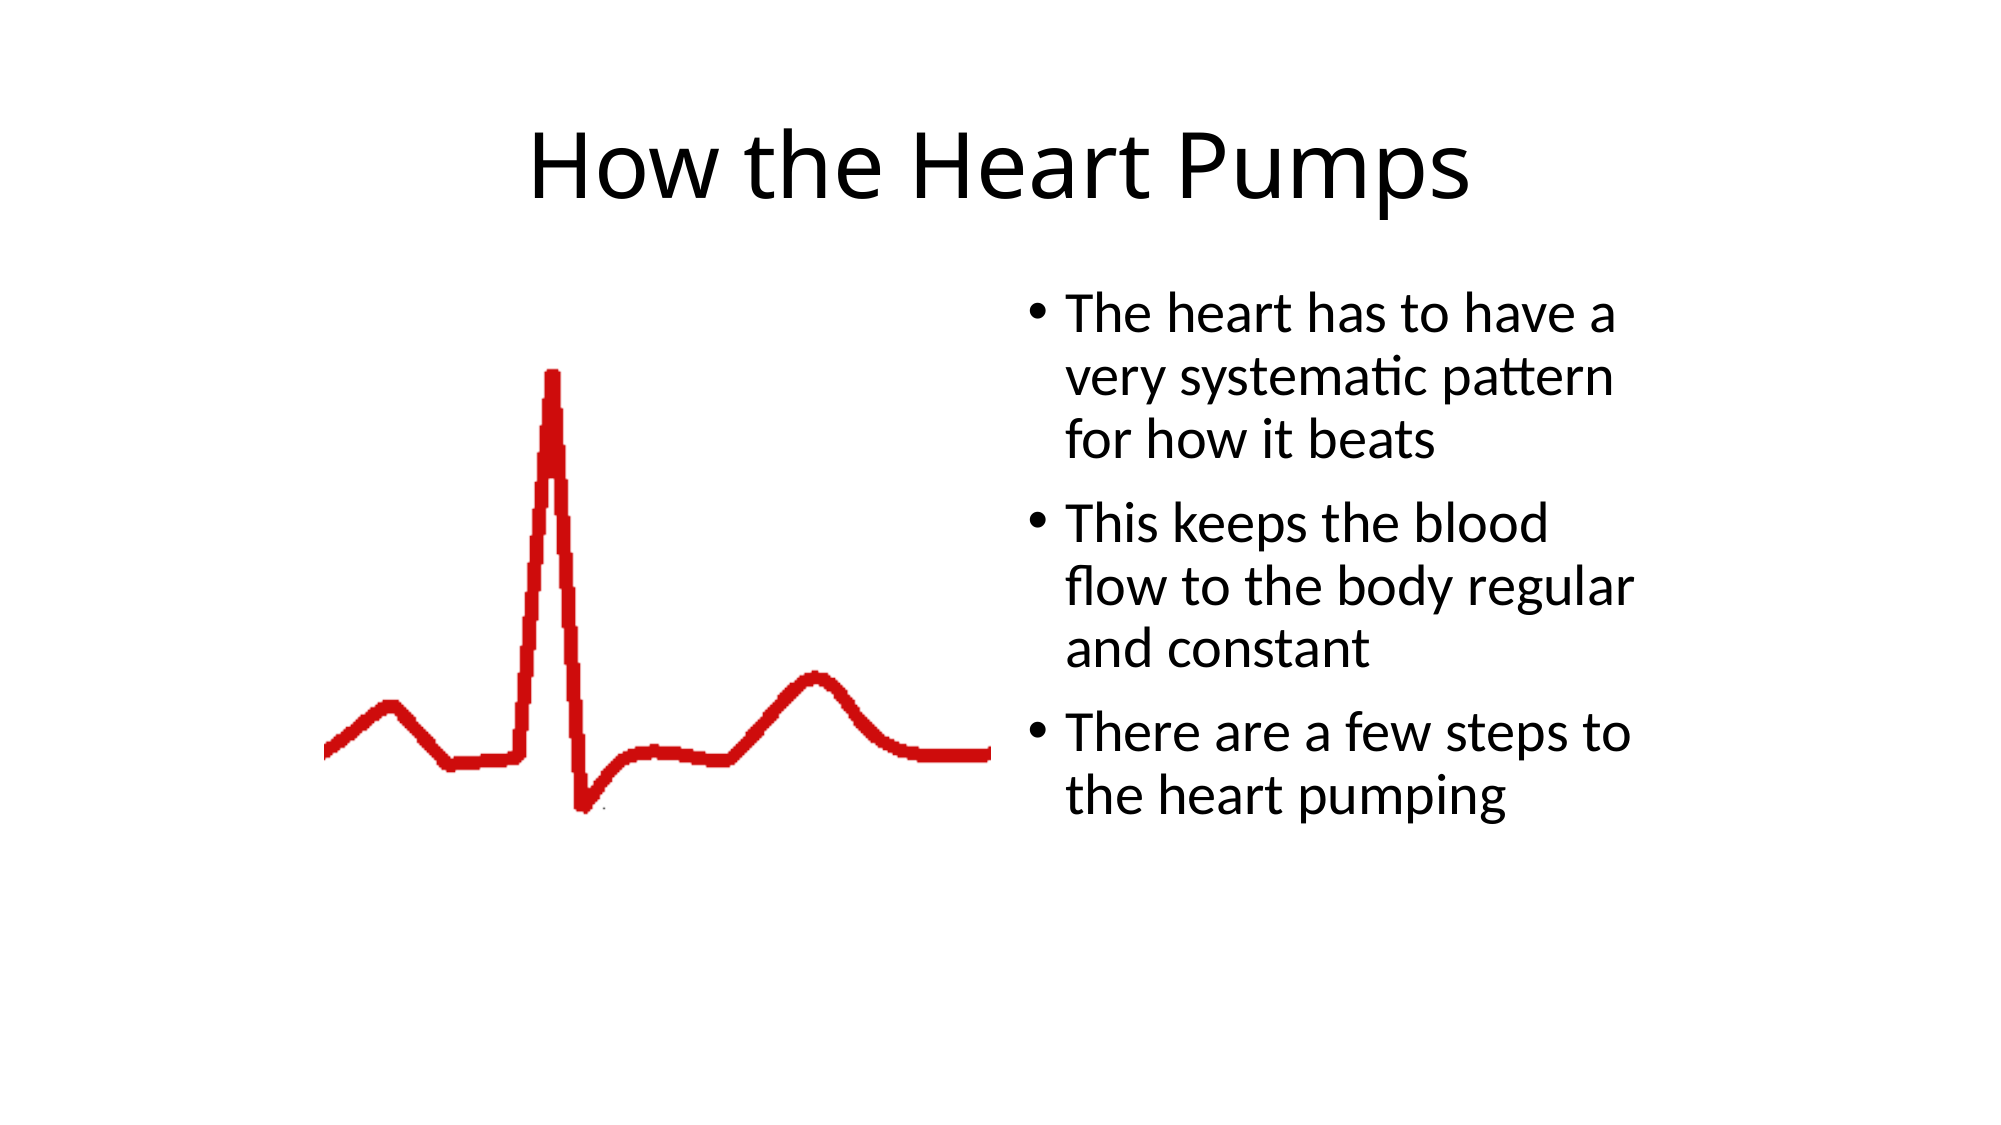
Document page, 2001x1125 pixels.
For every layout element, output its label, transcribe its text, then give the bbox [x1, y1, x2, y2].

picture [324, 362, 991, 825]
title How the Heart Pumps [137, 59, 1863, 278]
list The heart has to have a very systematic pattern for how it beats This keeps the blood flow to the body regular and constant There are a few steps to the heart pumping [1012, 275, 1675, 1088]
